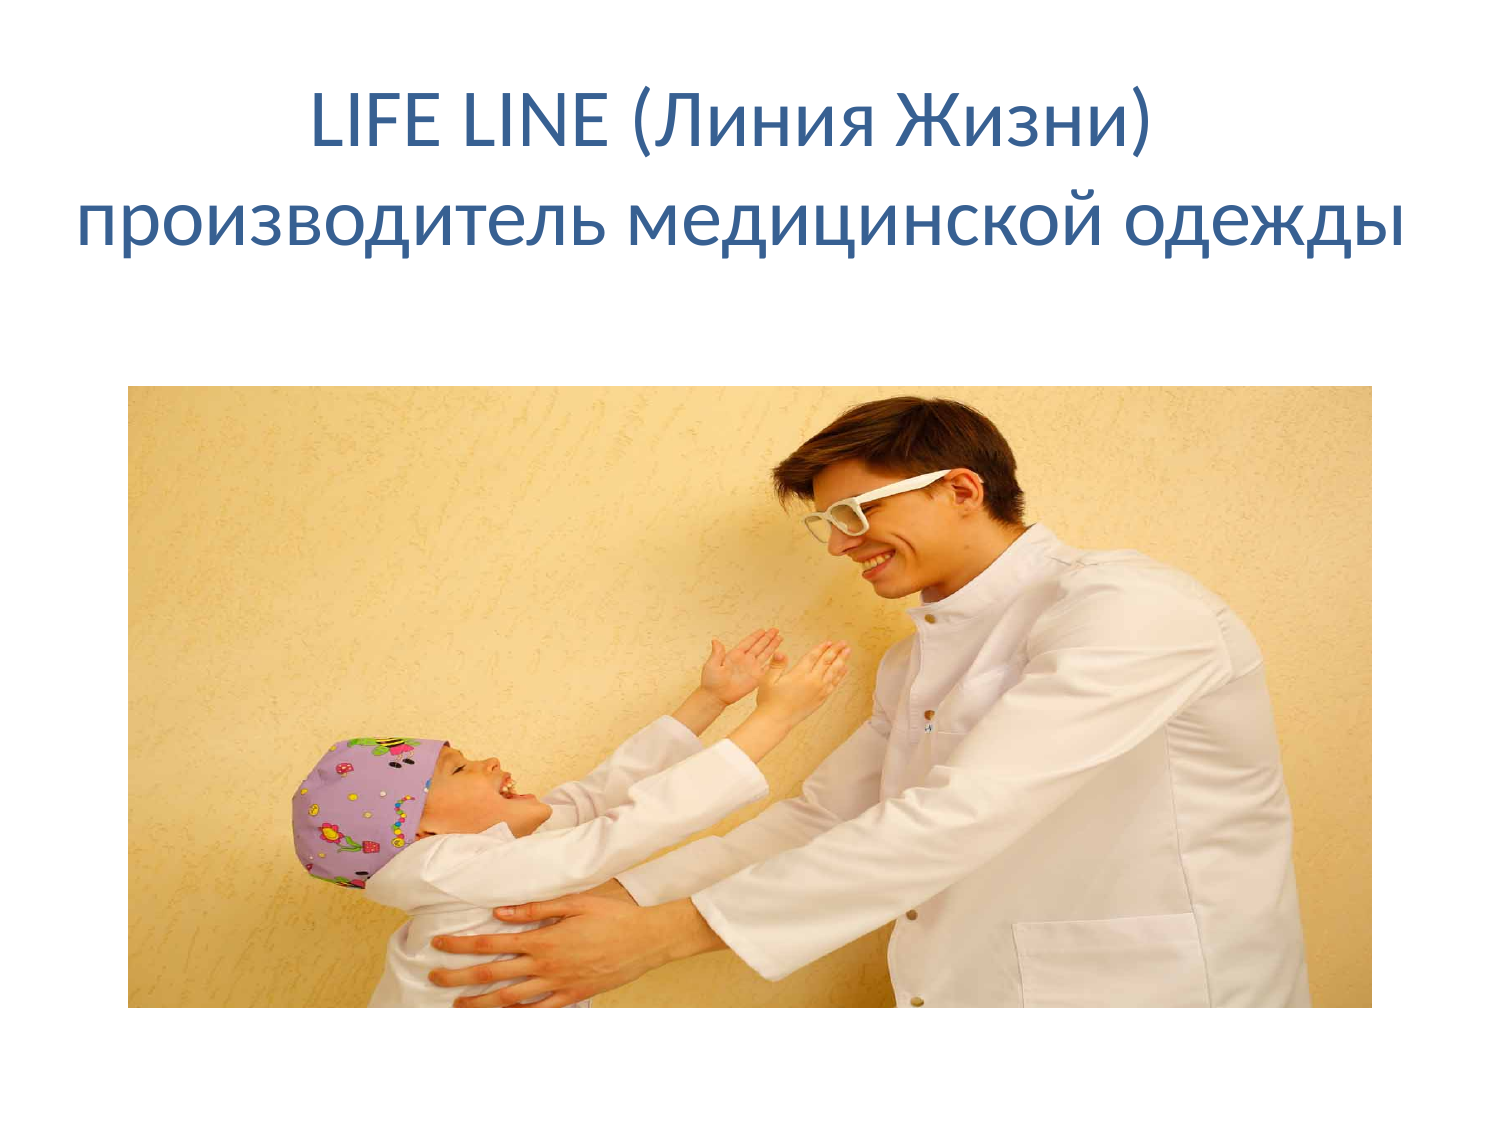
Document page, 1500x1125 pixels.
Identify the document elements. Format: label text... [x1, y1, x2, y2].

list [128, 386, 1372, 1008]
title LIFE LINE (Линия Жизни) производитель медицинской одежды [58, 45, 1425, 282]
